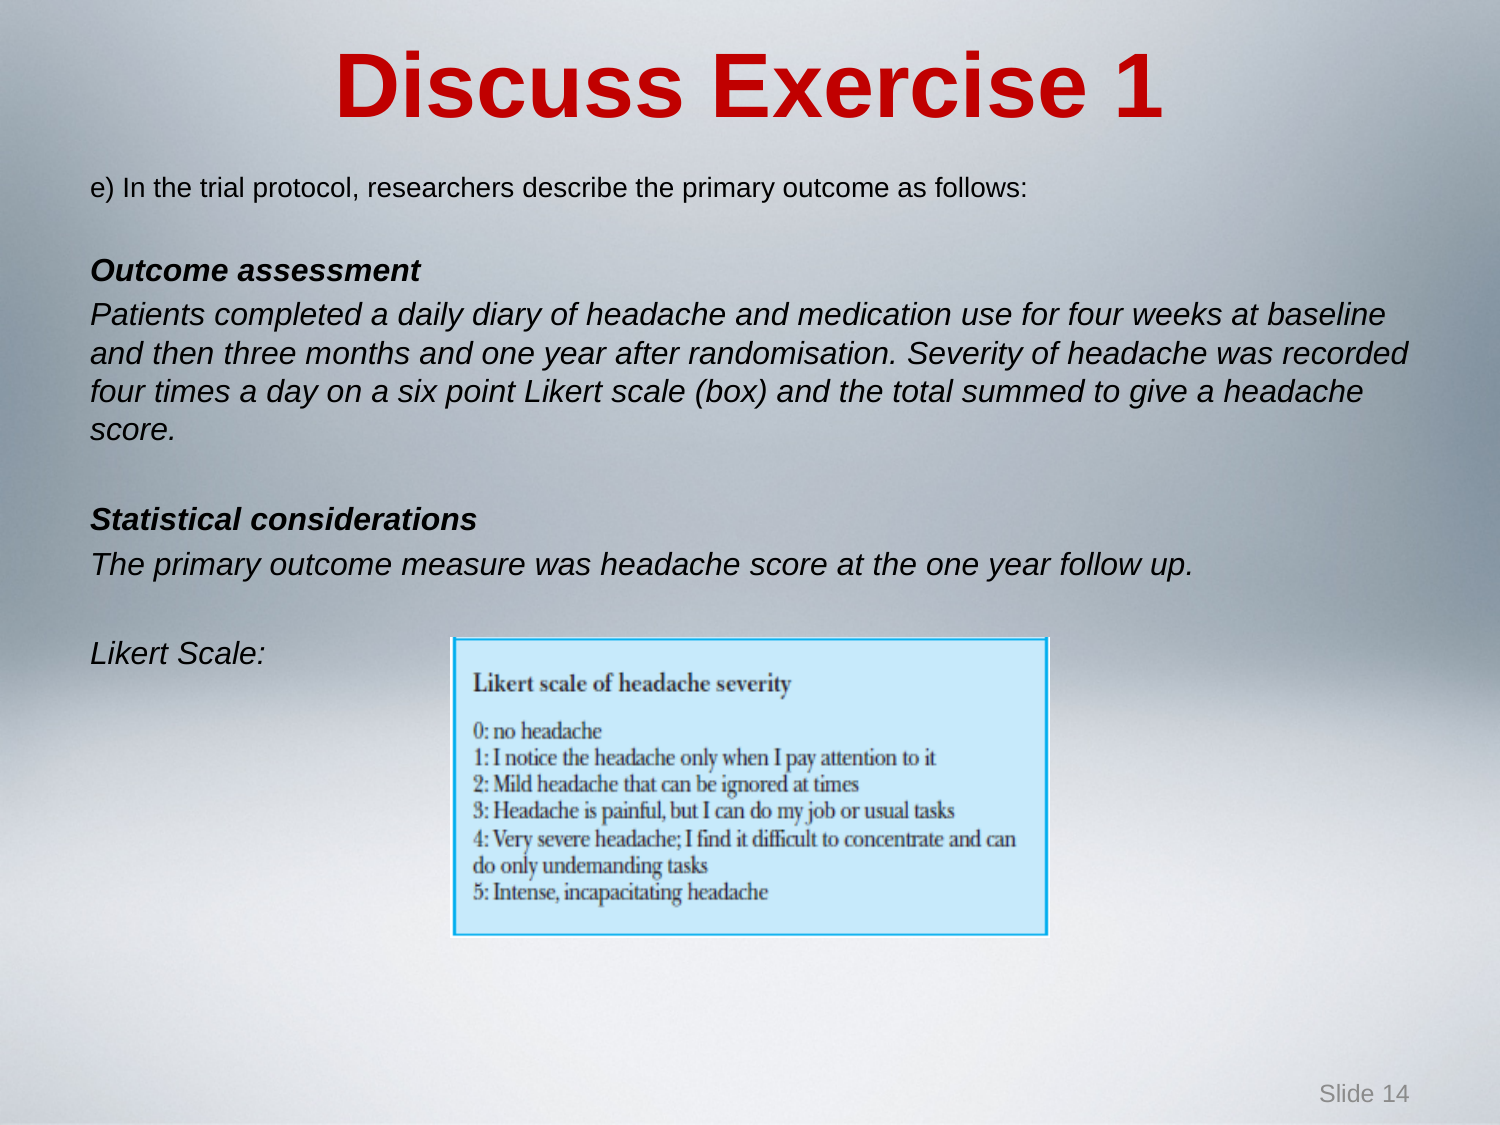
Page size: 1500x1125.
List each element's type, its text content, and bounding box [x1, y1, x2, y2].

list e) In the trial protocol, researchers describe the primary outcome as follows: Outcome assessment Patients completed a daily diary of headache and medication use for four weeks at baseline and then three months and one year after randomisation. Severity of headache was recorded four times a day on a six point Likert scale (box) and the total summed to give a headache score. Statistical considerations The primary outcome measure was headache score at the one year follow up. Likert Scale: [75, 162, 1425, 688]
title Discuss Exercise 1 [75, 12, 1425, 150]
picture [0, 0, 1500, 1125]
slide_number Slide 14 [1074, 1062, 1425, 1123]
